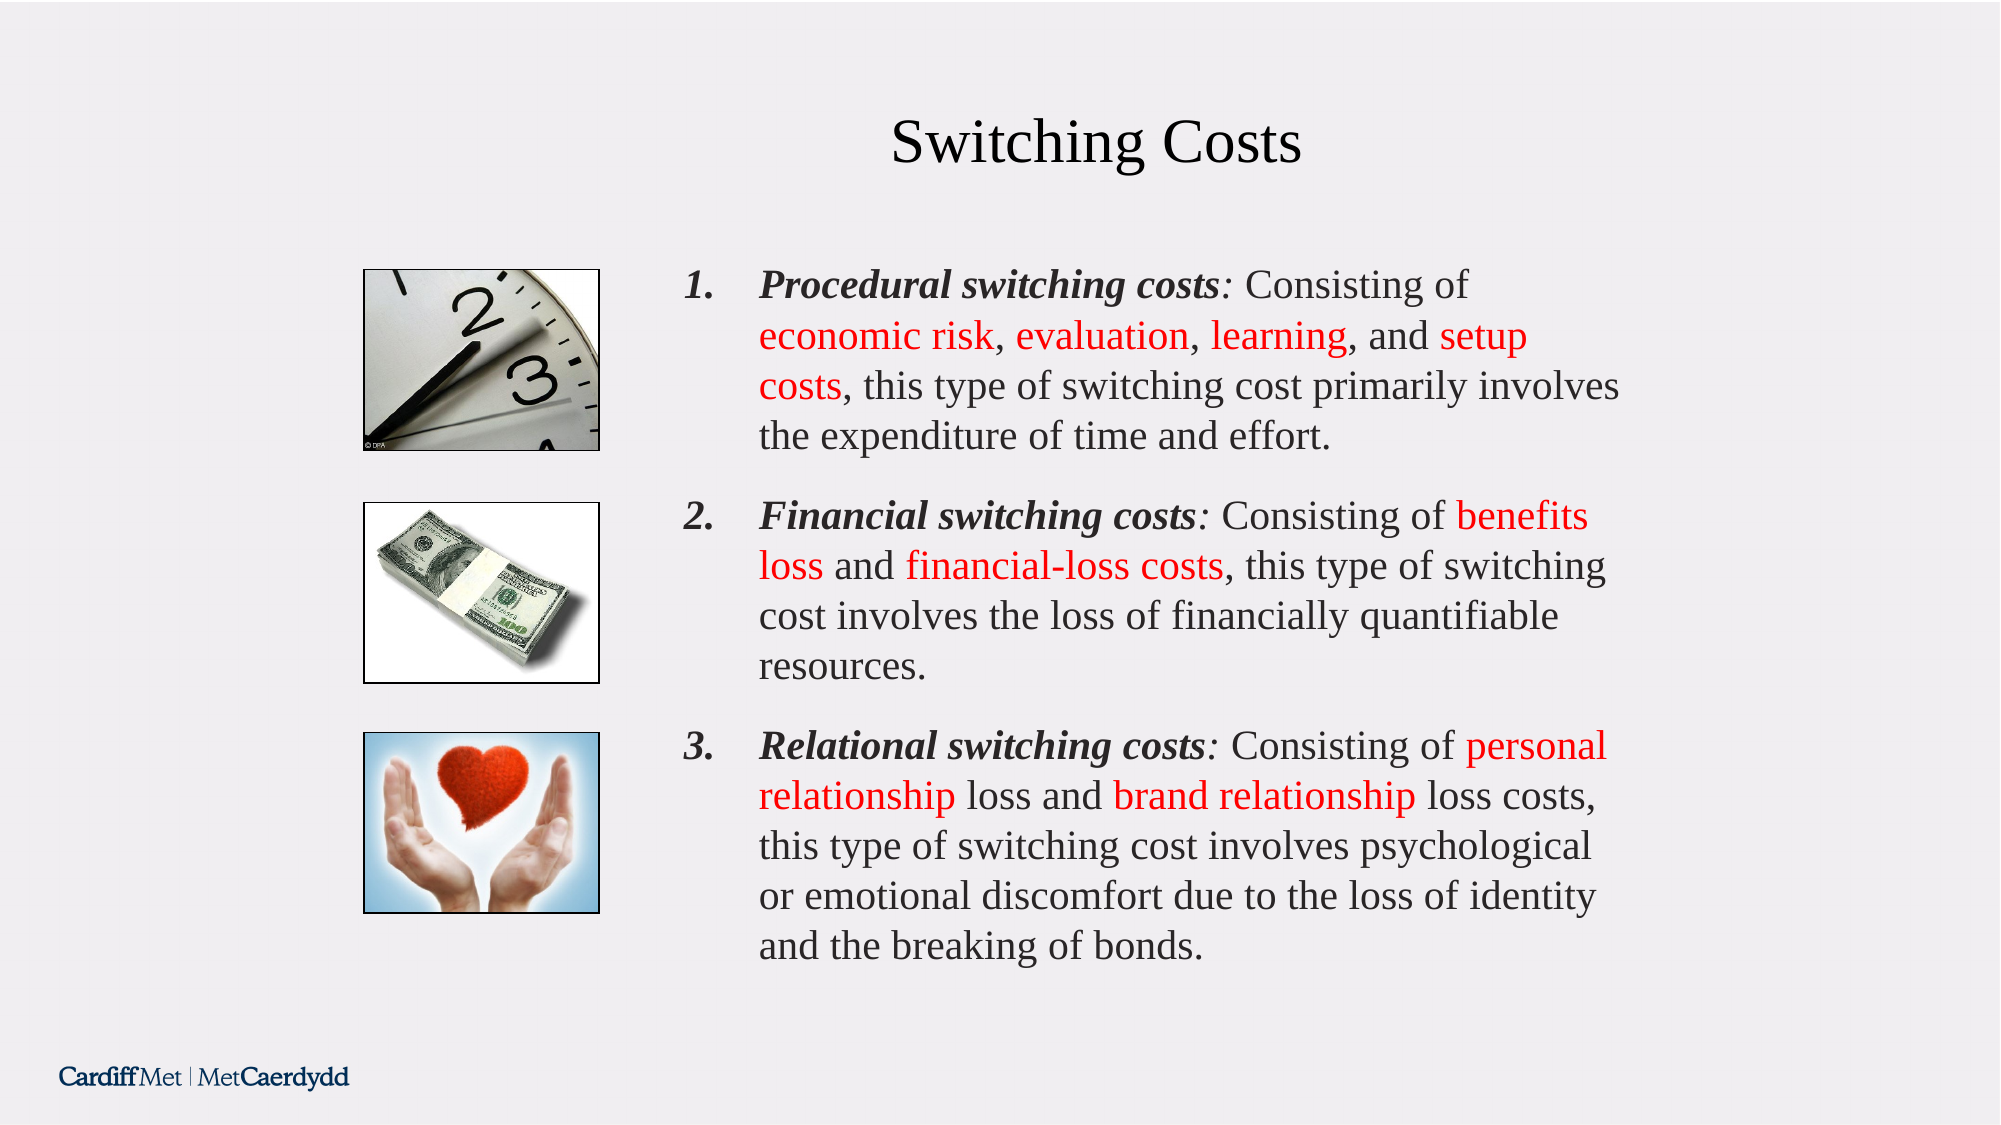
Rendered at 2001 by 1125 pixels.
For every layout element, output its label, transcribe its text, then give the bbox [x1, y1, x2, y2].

text_box Procedural switching costs: Consisting of economic risk, evaluation, learning, and setup costs, this type of switching cost primarily involves the expenditure of time and effort. Financial switching costs: Consisting of benefits loss and financial-loss costs, this type of switching cost involves the loss of financially quantifiable resources. Relational switching costs: Consisting of personal relationship loss and brand relationship loss costs, this type of switching cost involves psychological or emotional discomfort due to the loss of identity and the breaking of bonds. [669, 249, 1638, 975]
picture [0, 2, 2000, 1125]
title Switching Costs [875, 99, 1713, 184]
